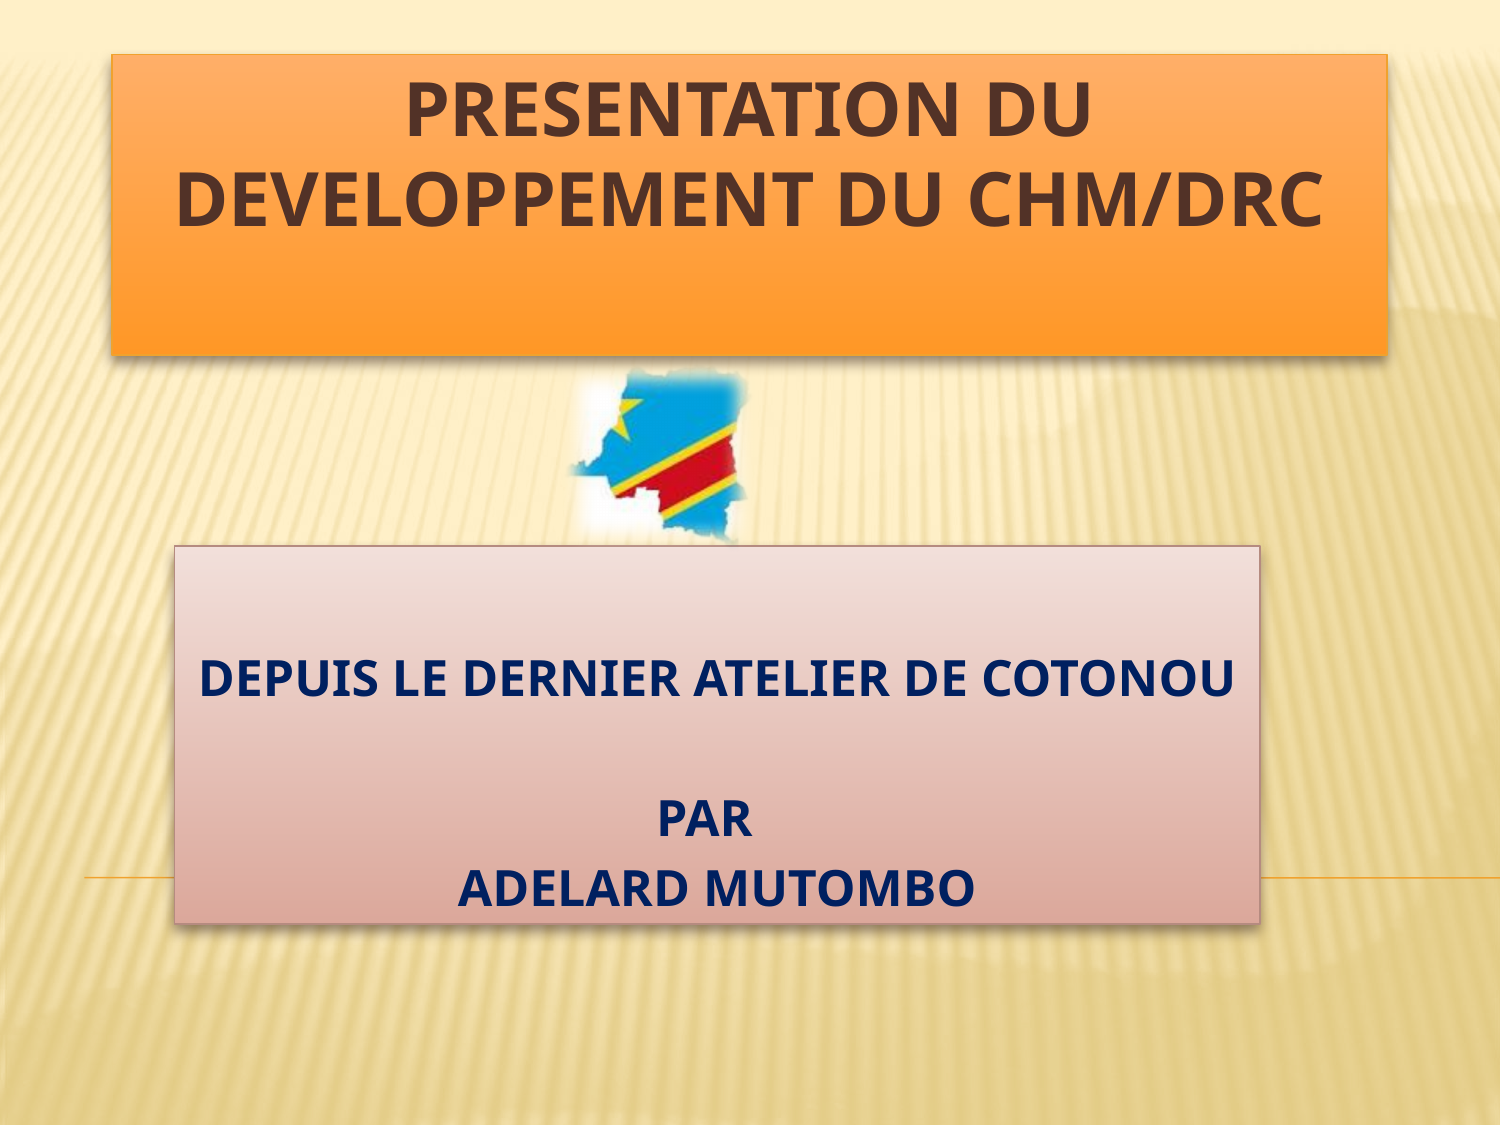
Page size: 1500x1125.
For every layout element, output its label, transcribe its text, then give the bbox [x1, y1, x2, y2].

picture [560, 361, 756, 553]
title PRESENTATION DU DEVELOPPEMENT DU CHM/DRC [111, 54, 1388, 356]
subtitle DEPUIS LE DERNIER ATELIER DE COTONOU Par Adelard MUTOMBO [174, 545, 1261, 925]
